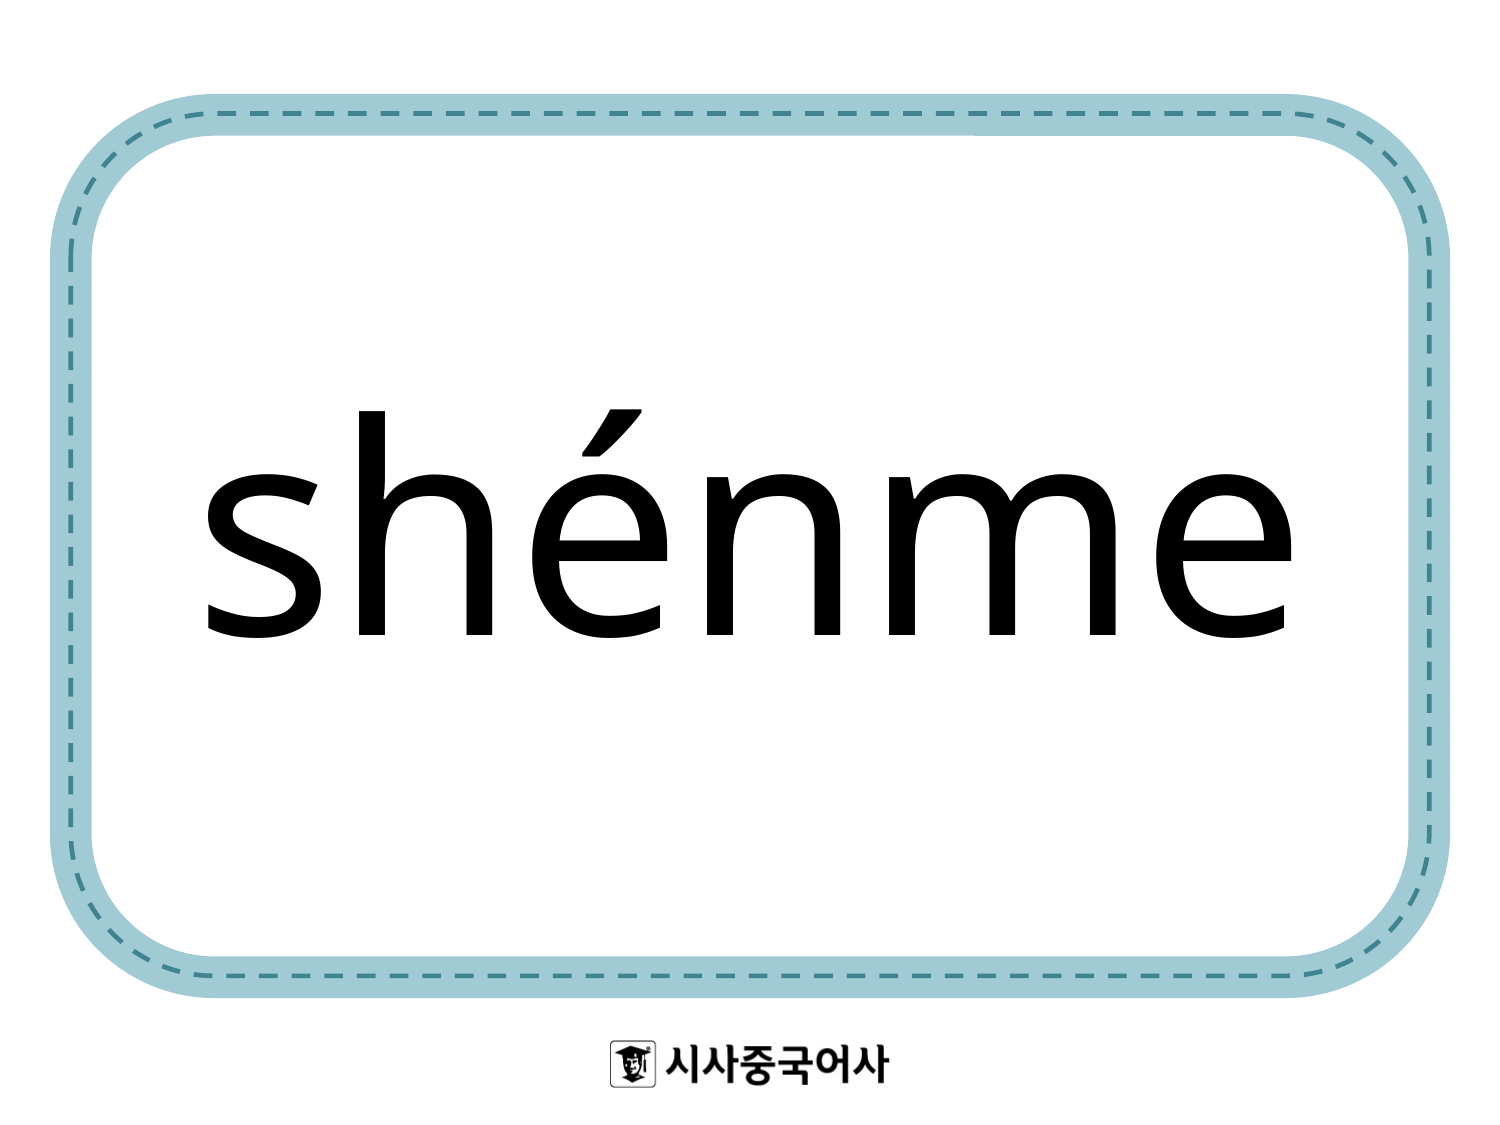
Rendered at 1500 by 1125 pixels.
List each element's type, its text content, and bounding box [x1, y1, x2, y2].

text_box shénme [145, 189, 1354, 853]
picture [602, 1034, 898, 1094]
